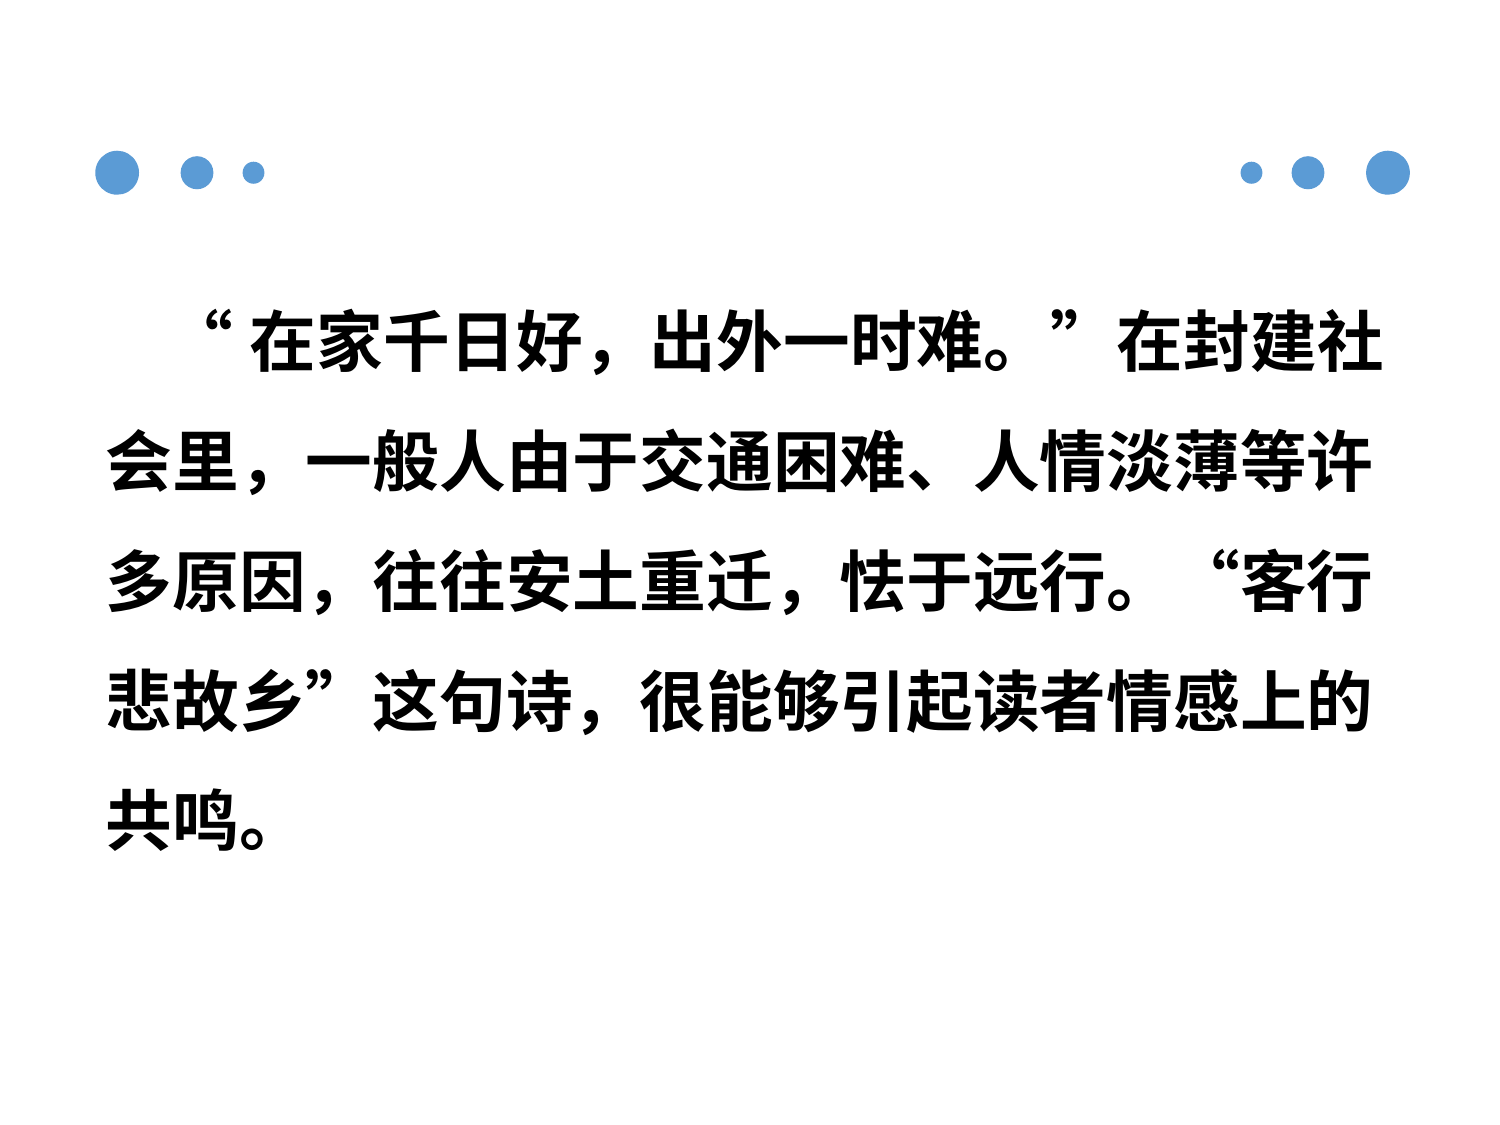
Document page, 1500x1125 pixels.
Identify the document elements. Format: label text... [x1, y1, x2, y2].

text_box “在家千日好，出外一时难。”在封建社会里，一般人由于交通困难、人情淡薄等许多原因，往往安土重迁，怯于远行。“客行悲故乡”这句诗，很能够引起读者情感上的共鸣。 [91, 252, 1409, 867]
